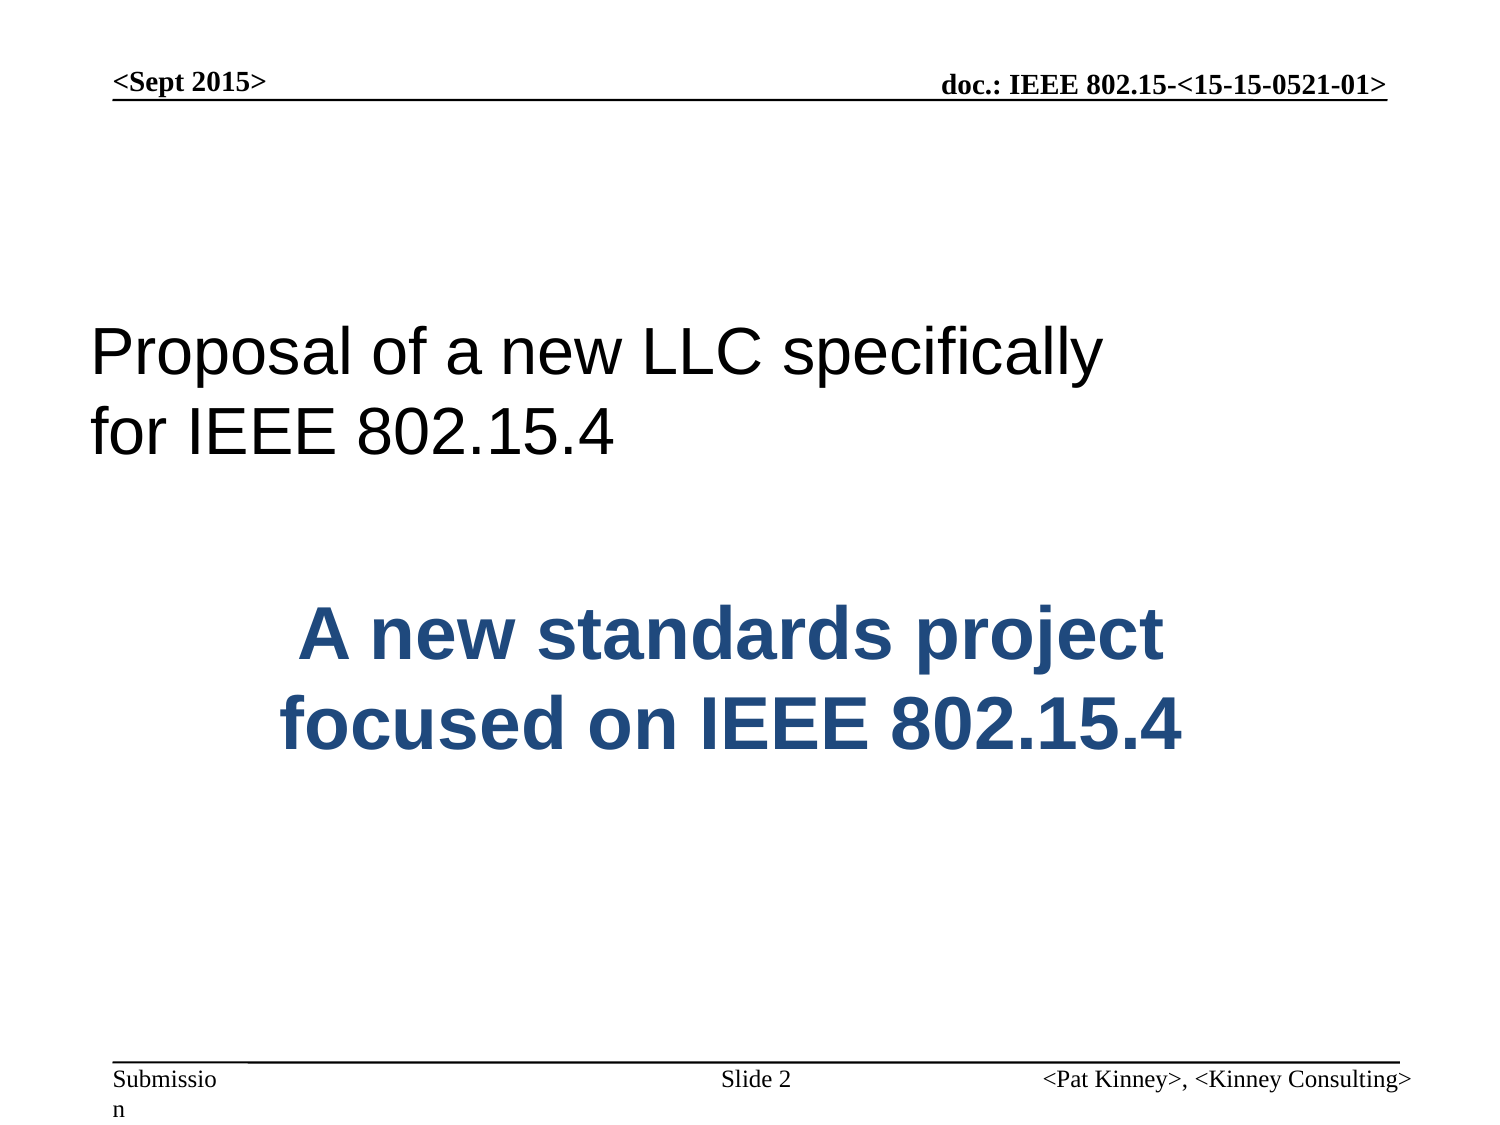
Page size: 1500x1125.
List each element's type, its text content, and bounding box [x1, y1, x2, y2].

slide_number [112, 62, 375, 98]
slide_number Slide 2 [712, 1062, 800, 1093]
footer <Pat Kinney>, <Kinney Consulting> [900, 1062, 1413, 1093]
title A new standards project focused on IEEE 802.15.4 [200, 487, 1263, 861]
subtitle Proposal of a new LLC specifically for IEEE 802.15.4 [75, 299, 1138, 468]
